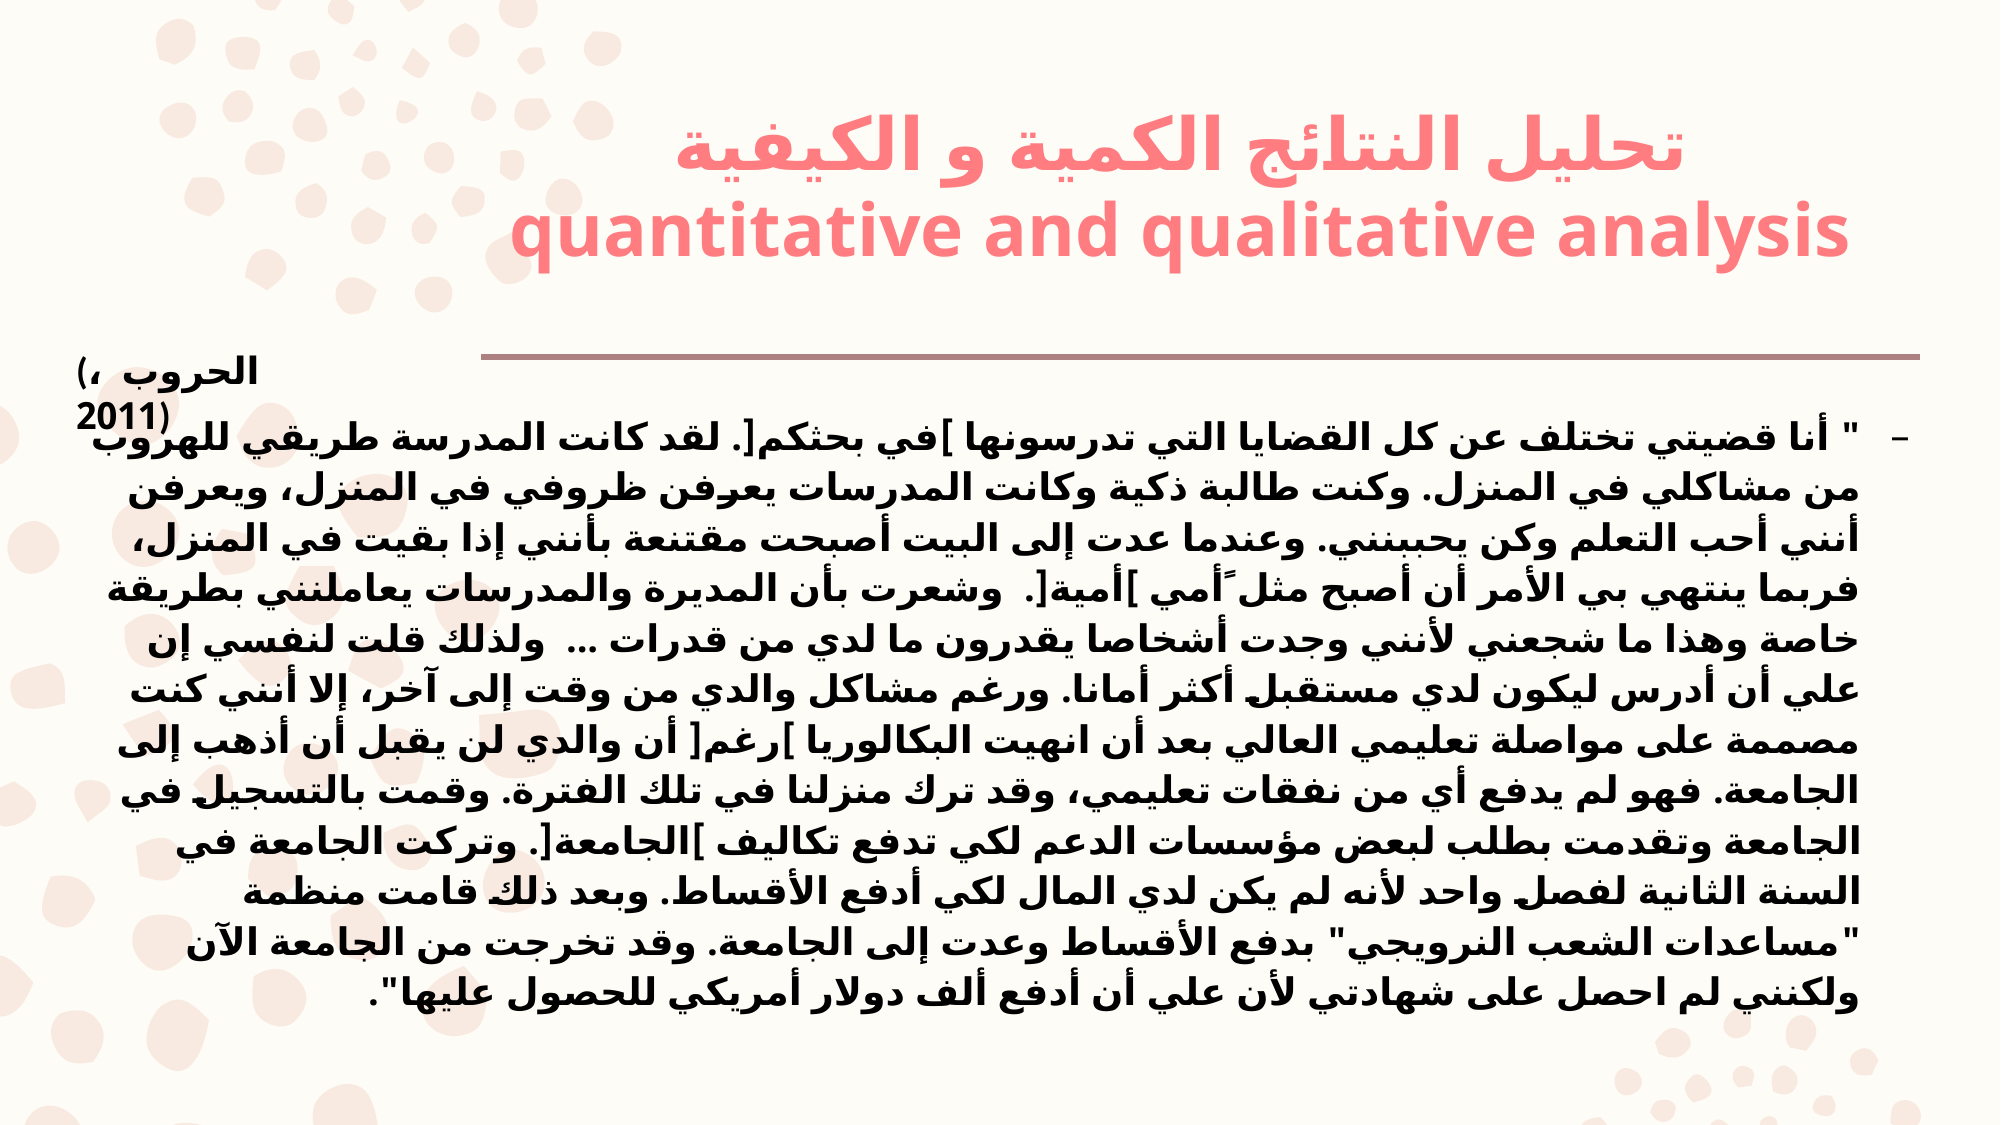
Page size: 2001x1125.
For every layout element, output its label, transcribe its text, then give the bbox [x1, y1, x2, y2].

title تحليل النتائج الكمية و الكيفية quantitative and qualitative analysis [460, 93, 1920, 350]
list " أنا قضيتي تختلف عن كل القضايا التي تدرسونها ]في بحثكم[. لقد كانت المدرسة طريقي للهروب من مشاكلي في المنزل. وكنت طالبة ذكية وكانت المدرسات يعرفن ظروفي في المنزل، ويعرفن أنني أحب التعلم وكن يحببنني. وعندما عدت إلى البيت أصبحت مقتنعة بأنني إذا بقيت في المنزل، فربما ينتهي بي الأمر أن أصبح مثل ًأمي ]أمية[. وشعرت بأن المديرة والمدرسات يعاملنني بطريقة خاصة وهذا ما شجعني لأنني وجدت أشخاصا يقدرون ما لدي من قدرات ... ولذلك قلت لنفسي إن علي أن أدرس ليكون لدي مستقبل أكثر أمانا. ورغم مشاكل والدي من وقت إلى آخر، إلا أنني كنت مصممة على مواصلة تعليمي العالي بعد أن انهيت البكالوريا ]رغم[ أن والدي لن يقبل أن أذهب إلى الجامعة. فهو لم يدفع أي من نفقات تعليمي، وقد ترك منزلنا في تلك الفترة. وقمت بالتسجيل في الجامعة وتقدمت بطلب لبعض مؤسسات الدعم لكي تدفع تكاليف ]الجامعة[. وتركت الجامعة في السنة الثانية لفصل واحد لأنه لم يكن لدي المال لكي أدفع الأقساط. وبعد ذلك قامت منظمة "مساعدات الشعب النرويجي" بدفع الأقساط وعدت إلى الجامعة. وقد تخرجت من الجامعة الآن ولكنني لم احصل على شهادتي لأن علي أن أدفع ألف دولار أمريكي للحصول عليها". [61, 399, 1920, 1032]
text_box (الحروب ، 2011) [61, 339, 346, 399]
